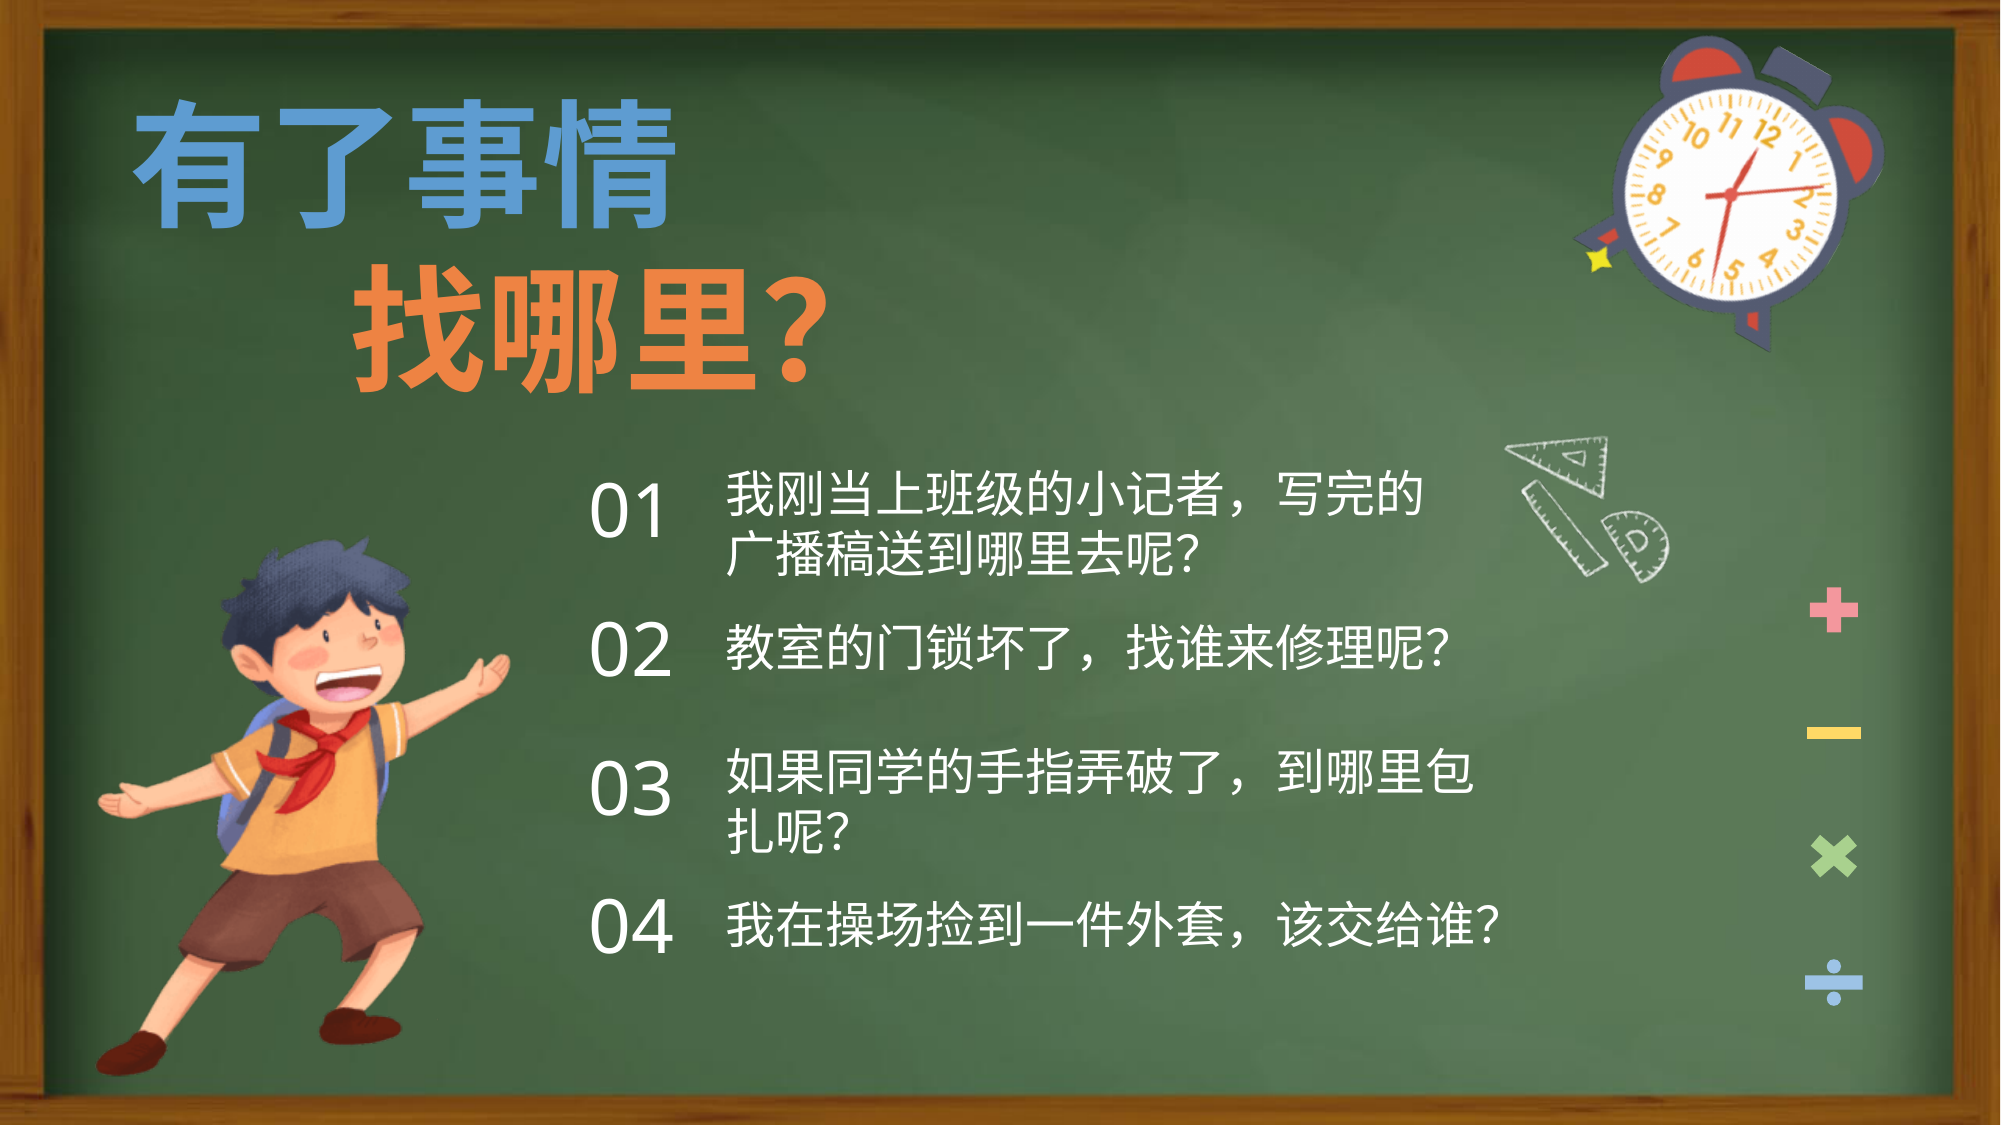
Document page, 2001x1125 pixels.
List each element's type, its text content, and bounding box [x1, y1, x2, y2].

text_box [1794, 579, 1874, 1014]
text_box 有了事情 找哪里？ [0, 71, 946, 417]
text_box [573, 454, 1554, 978]
picture [0, 0, 2001, 1125]
